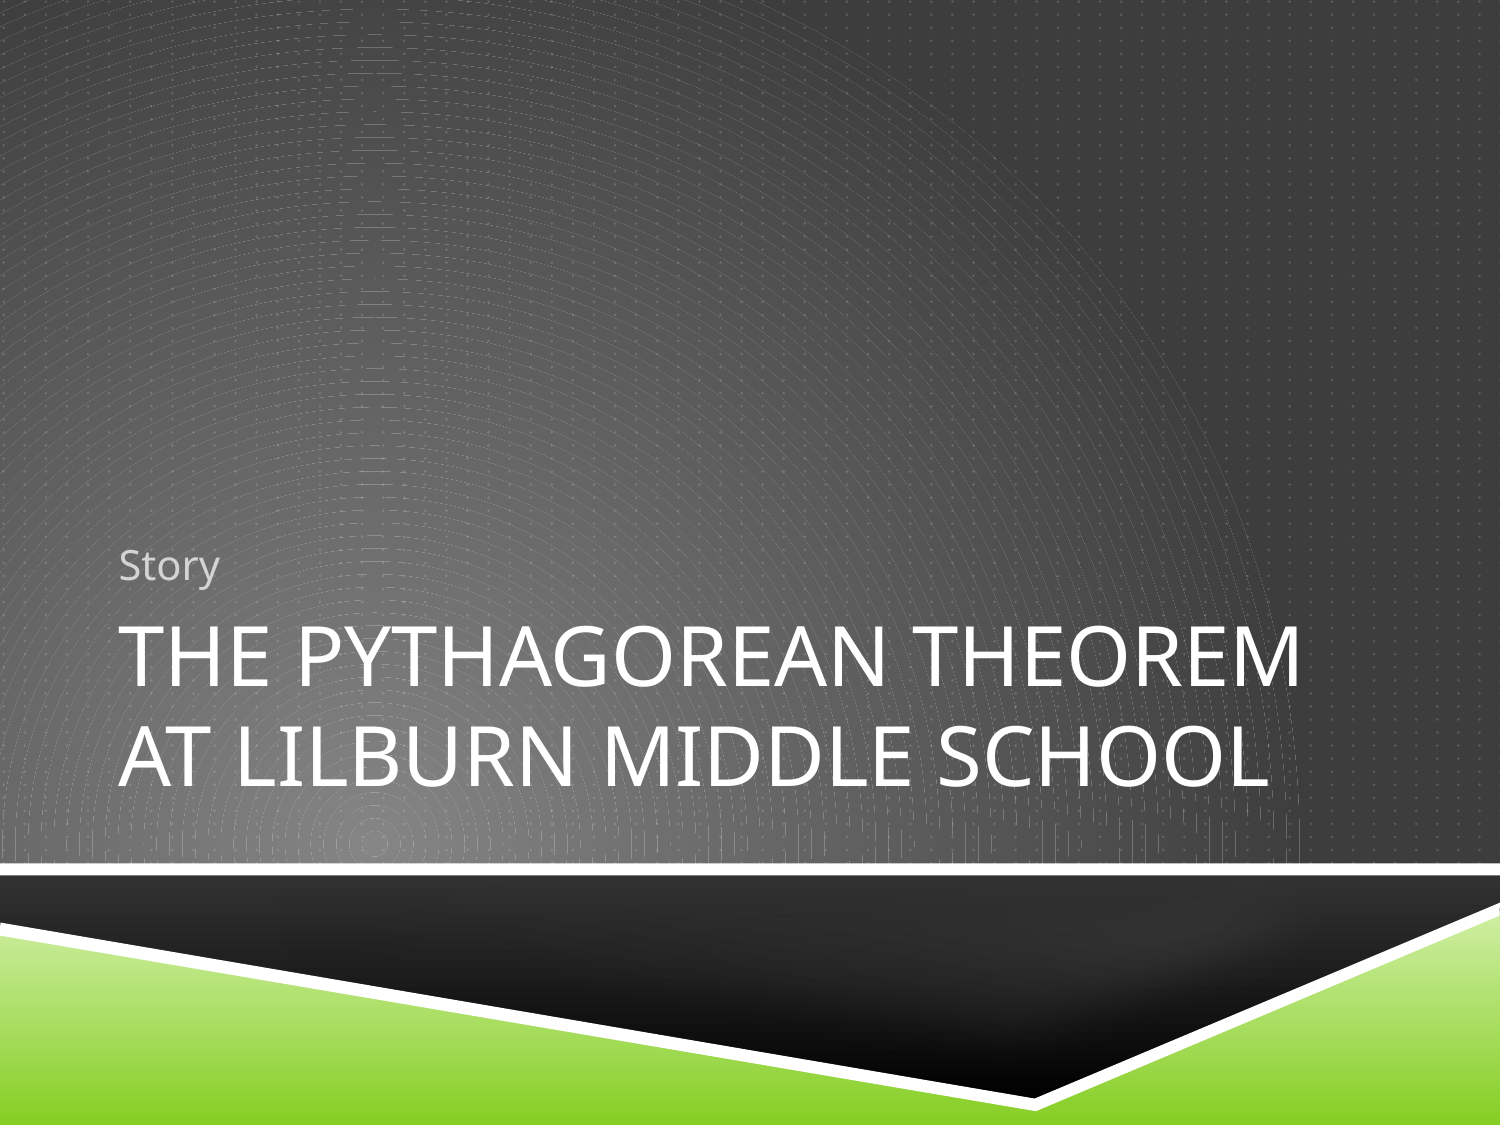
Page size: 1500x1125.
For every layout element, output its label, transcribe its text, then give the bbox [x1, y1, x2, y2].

list Story [118, 350, 1394, 597]
title The pythagorean Theorem at Lilburn Middle School [118, 597, 1394, 820]
